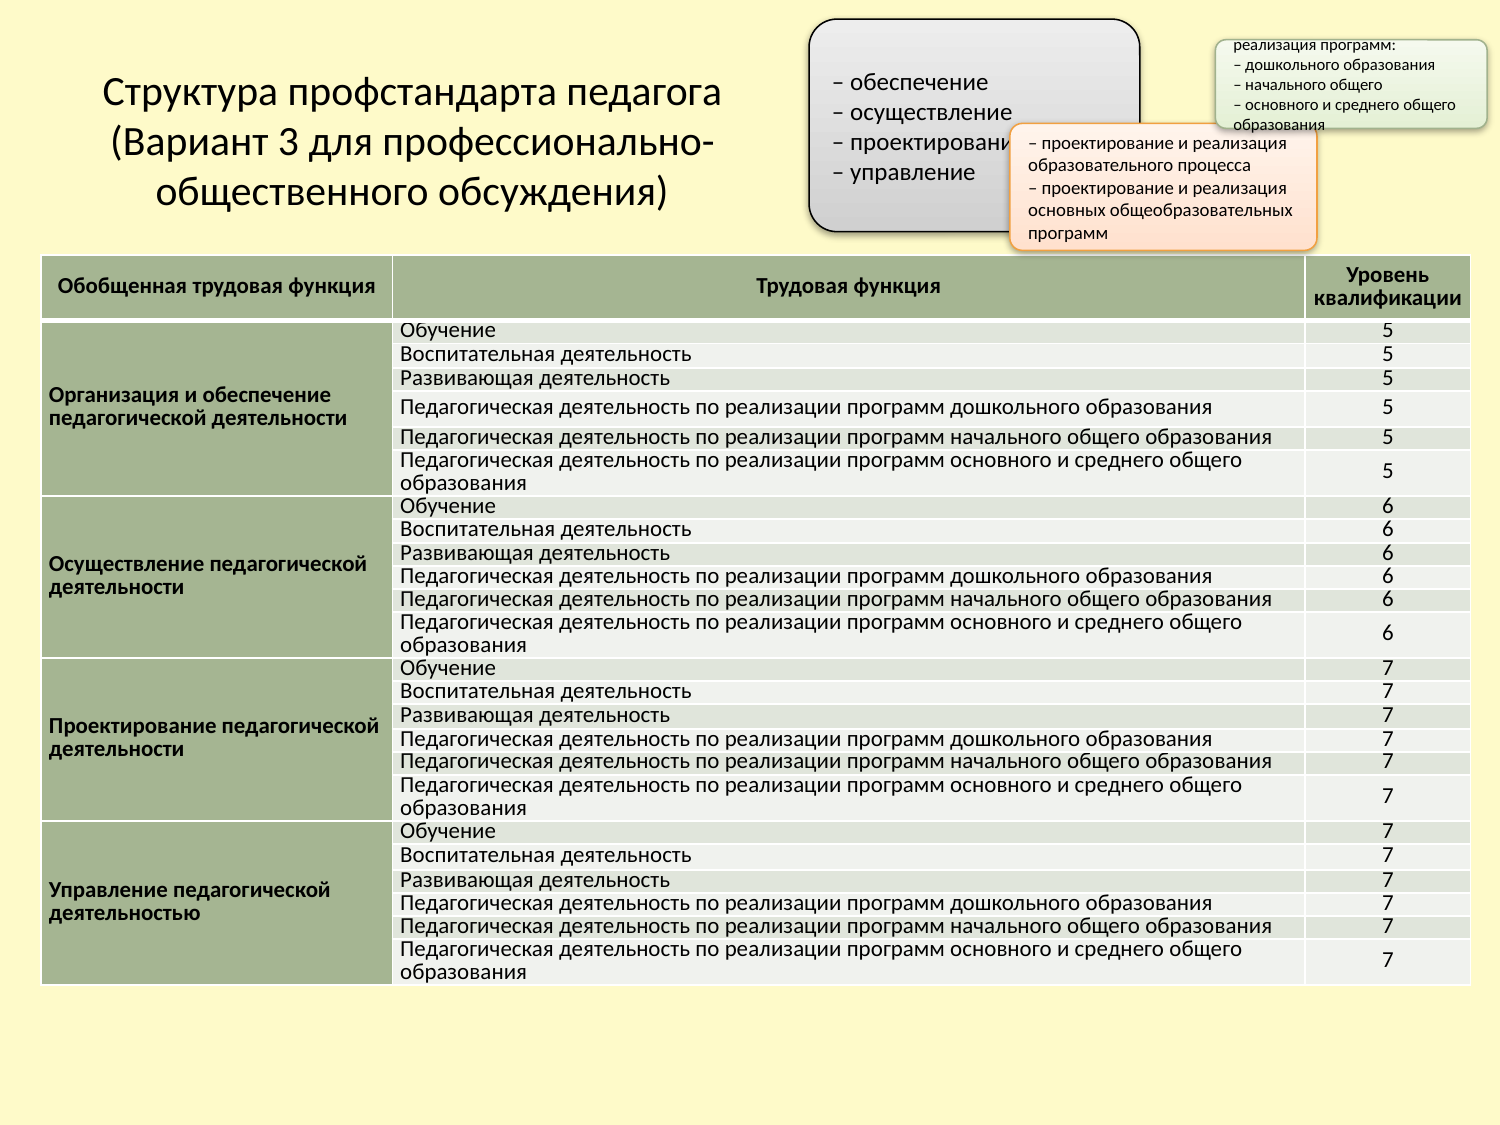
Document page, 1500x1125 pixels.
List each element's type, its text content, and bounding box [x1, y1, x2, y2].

table_cell Педагогическая деятельность по реализации программ дошкольного образования [393, 730, 1304, 751]
table_cell Педагогическая деятельность по реализации программ начального общего образования [393, 428, 1304, 449]
table_cell 6 [1306, 567, 1470, 588]
table_cell 7 [1306, 705, 1470, 728]
table_cell Развивающая деятельность [393, 369, 1304, 390]
table_cell Педагогическая деятельность по реализации программ дошкольного образования [393, 567, 1304, 588]
table_cell 7 [1306, 845, 1470, 869]
table_cell Воспитательная деятельность [393, 520, 1304, 542]
table_cell 6 [1306, 497, 1470, 518]
table_cell Воспитательная деятельность [393, 344, 1304, 367]
table_cell 7 [1306, 822, 1470, 843]
table_cell 6 [1306, 520, 1470, 542]
table_header Уровень квалификации [1306, 256, 1470, 318]
table_cell Педагогическая деятельность по реализации программ основного и среднего общего образования [393, 451, 1304, 495]
table_cell 6 [1306, 544, 1470, 565]
table_cell Организация и обеспечение педагогической деятельности [42, 323, 392, 495]
table_cell 7 [1306, 659, 1470, 680]
table_cell 5 [1306, 428, 1470, 449]
table_cell Педагогическая деятельность по реализации программ начального общего образования [393, 917, 1304, 938]
table_cell Воспитательная деятельность [393, 682, 1304, 703]
title Структура профстандарта педагога (Вариант 3 для профессионально-общественного обсуждения) [75, 45, 750, 233]
table_cell Педагогическая деятельность по реализации программ дошкольного образования [393, 894, 1304, 915]
table_cell 5 [1306, 323, 1470, 343]
table_cell Развивающая деятельность [393, 871, 1304, 892]
table_cell Педагогическая деятельность по реализации программ дошкольного образования [393, 392, 1304, 426]
table_cell Педагогическая деятельность по реализации программ основного и среднего общего образования [393, 940, 1304, 984]
table_cell 7 [1306, 940, 1470, 984]
table_header Обобщенная трудовая функция [42, 256, 392, 318]
table_cell Управление педагогической деятельностью [42, 822, 392, 984]
table_cell Педагогическая деятельность по реализации программ основного и среднего общего образования [393, 776, 1304, 820]
text_box – проектирование и реализация образовательного процесса – проектирование и реализация основных общеобразовательных программ [1009, 122, 1318, 252]
table_cell 6 [1306, 590, 1470, 611]
table_cell Обучение [393, 497, 1304, 518]
table_cell 7 [1306, 682, 1470, 703]
table_cell 7 [1306, 871, 1470, 892]
table_cell Обучение [393, 822, 1304, 843]
table_header Трудовая функция [393, 256, 1304, 318]
table_cell Развивающая деятельность [393, 705, 1304, 728]
table_cell Педагогическая деятельность по реализации программ начального общего образования [393, 590, 1304, 611]
table_cell 6 [1306, 613, 1470, 657]
table_cell 5 [1306, 344, 1470, 367]
table_cell Воспитательная деятельность [393, 845, 1304, 869]
table_cell 5 [1306, 451, 1470, 495]
table_cell 7 [1306, 753, 1470, 774]
table_cell 7 [1306, 894, 1470, 915]
text_box реализация программ: – дошкольного образования – начального общего – основного и среднего общего образования [1214, 38, 1488, 130]
table_cell Педагогическая деятельность по реализации программ основного и среднего общего образования [393, 613, 1304, 657]
table_cell Обучение [393, 659, 1304, 680]
table_cell 7 [1306, 917, 1470, 938]
table_cell Осуществление педагогической деятельности [42, 497, 392, 657]
table_cell 5 [1306, 392, 1470, 426]
text_box – обеспечение – осуществление – проектирование – управление [808, 18, 1141, 233]
table_cell 5 [1306, 369, 1470, 390]
table_cell Развивающая деятельность [393, 544, 1304, 565]
table_cell Педагогическая деятельность по реализации программ начального общего образования [393, 753, 1304, 774]
table_cell Обучение [393, 323, 1304, 343]
table_cell Проектирование педагогической деятельности [42, 659, 392, 820]
table_cell 7 [1306, 730, 1470, 751]
table_cell 7 [1306, 776, 1470, 820]
